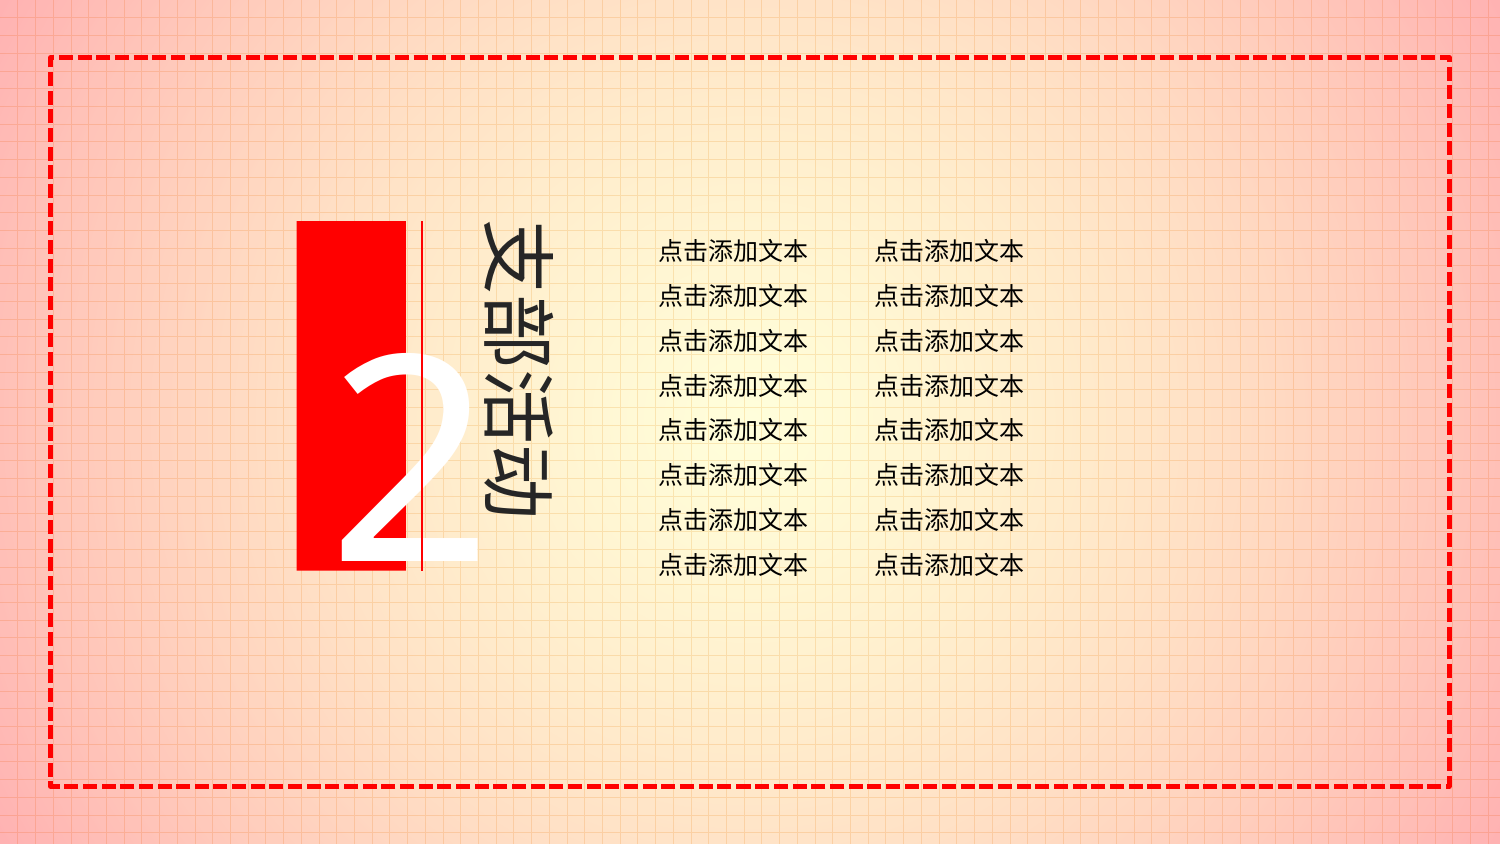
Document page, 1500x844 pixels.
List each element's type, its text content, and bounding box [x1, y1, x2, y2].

text_box 点击添加文本 点击添加文本 点击添加文本 点击添加文本 点击添加文本 点击添加文本 点击添加文本 点击添加文本 点击添加文本 点击添加文本 点击添加文本 点击添加文本 点击添加文本 点击添加文本 点击添加文本 点击添加文本 [643, 212, 1137, 587]
text_box 支部活动 [451, 204, 573, 600]
text_box [50, 57, 1450, 787]
